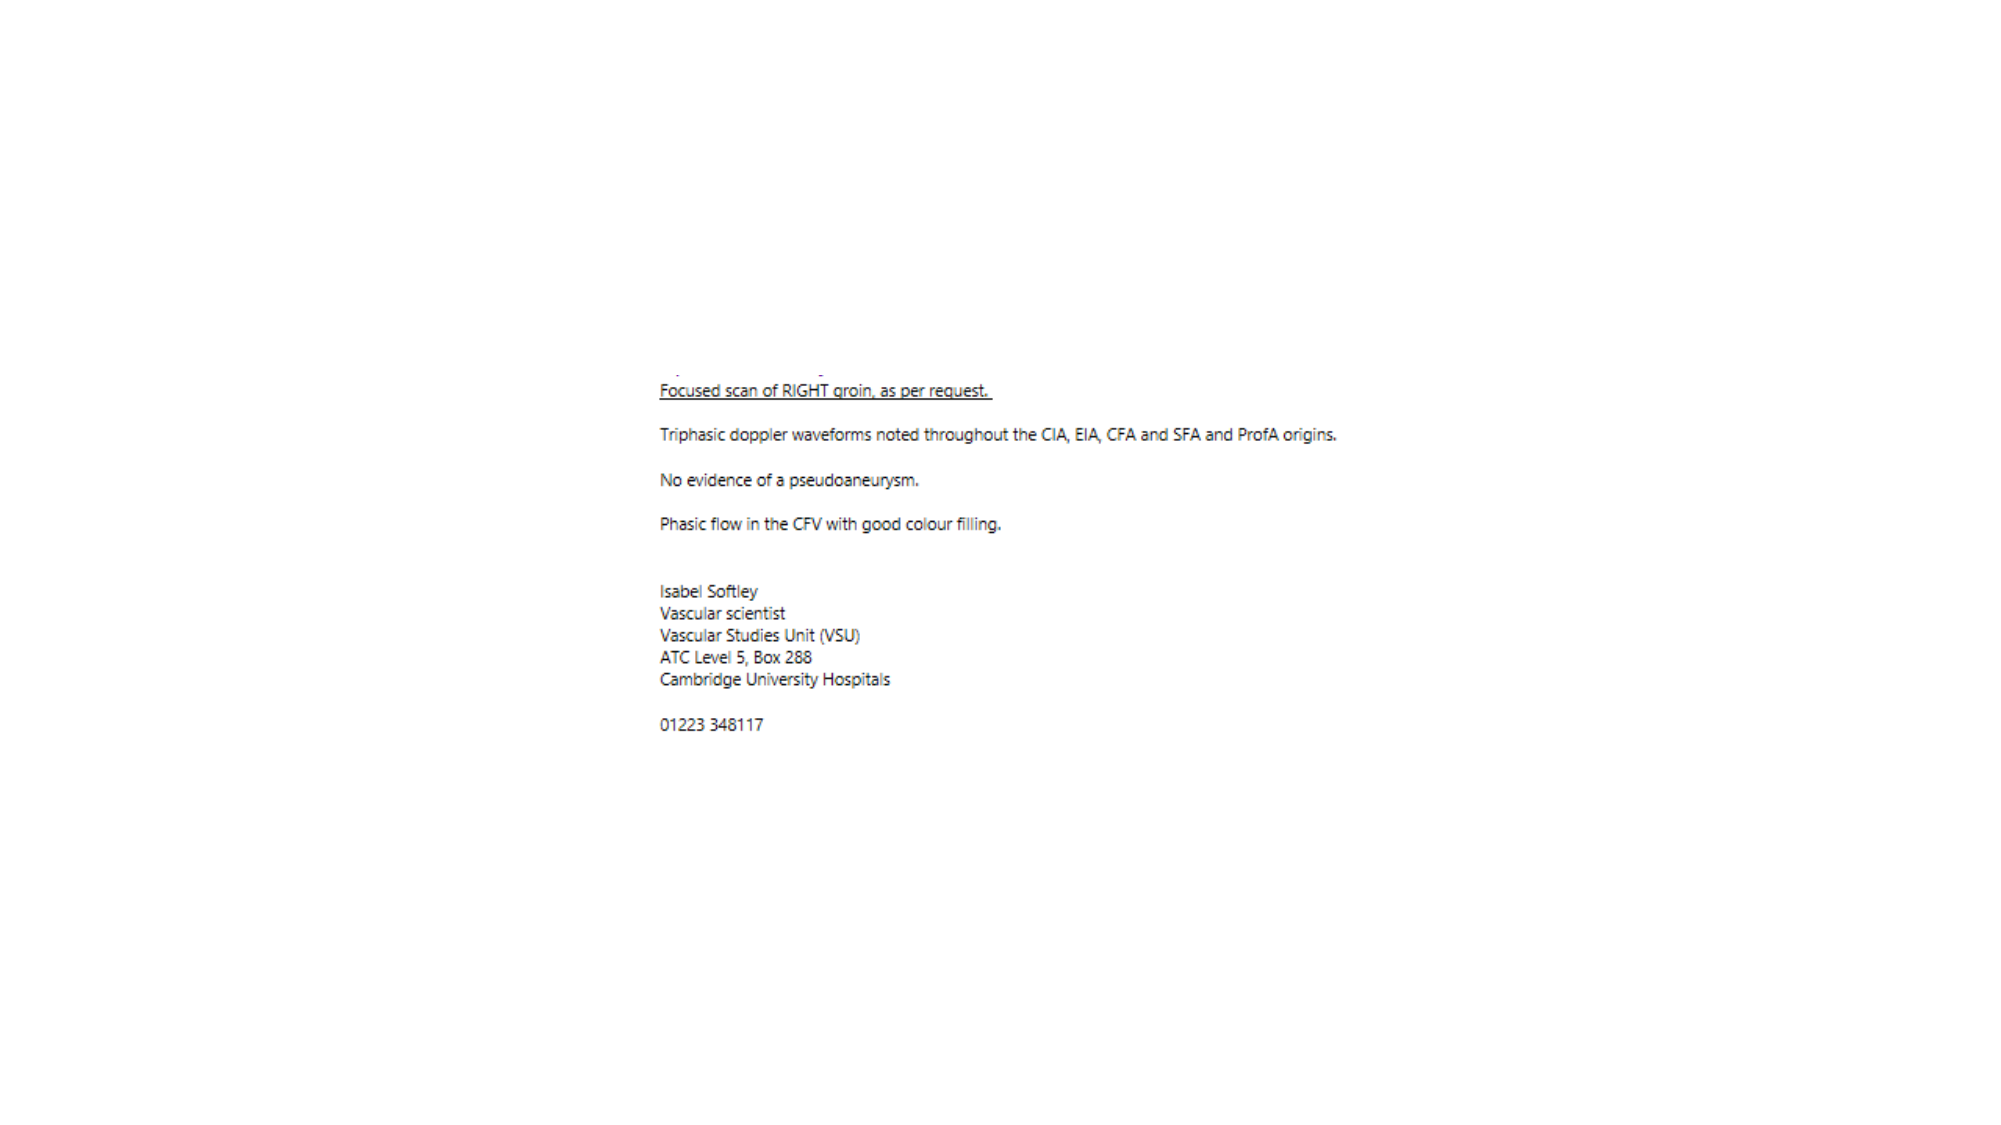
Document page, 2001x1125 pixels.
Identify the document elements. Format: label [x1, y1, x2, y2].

picture [655, 375, 1345, 750]
